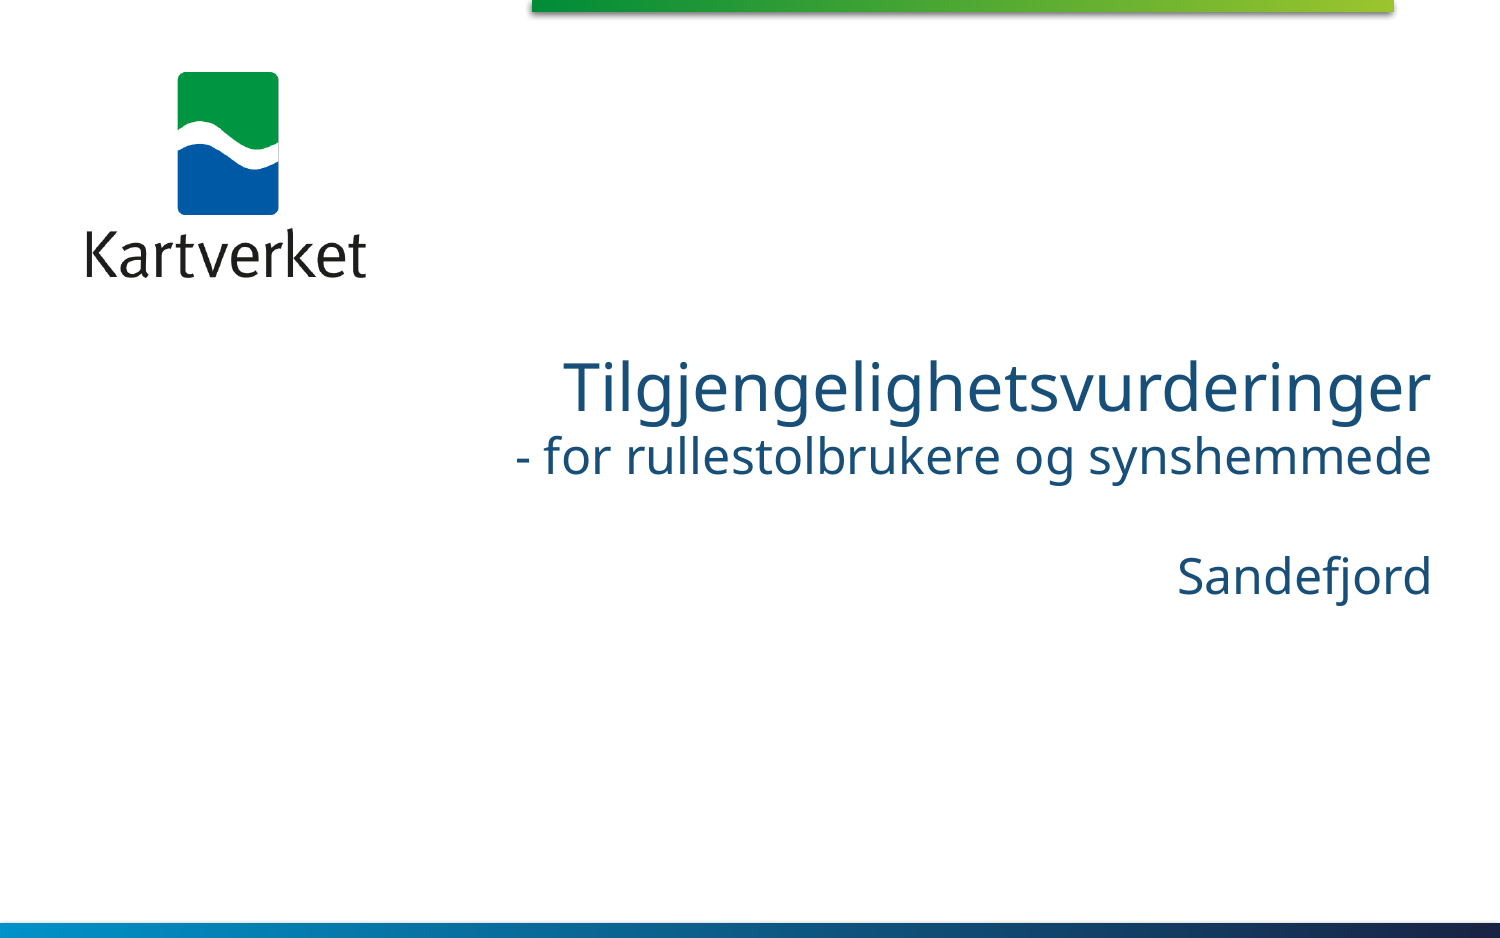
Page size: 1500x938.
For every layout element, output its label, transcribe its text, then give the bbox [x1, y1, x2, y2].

text_box Tilgjengelighetsvurderinger - for rullestolbrukere og synshemmede Sandefjord [66, 337, 1449, 613]
